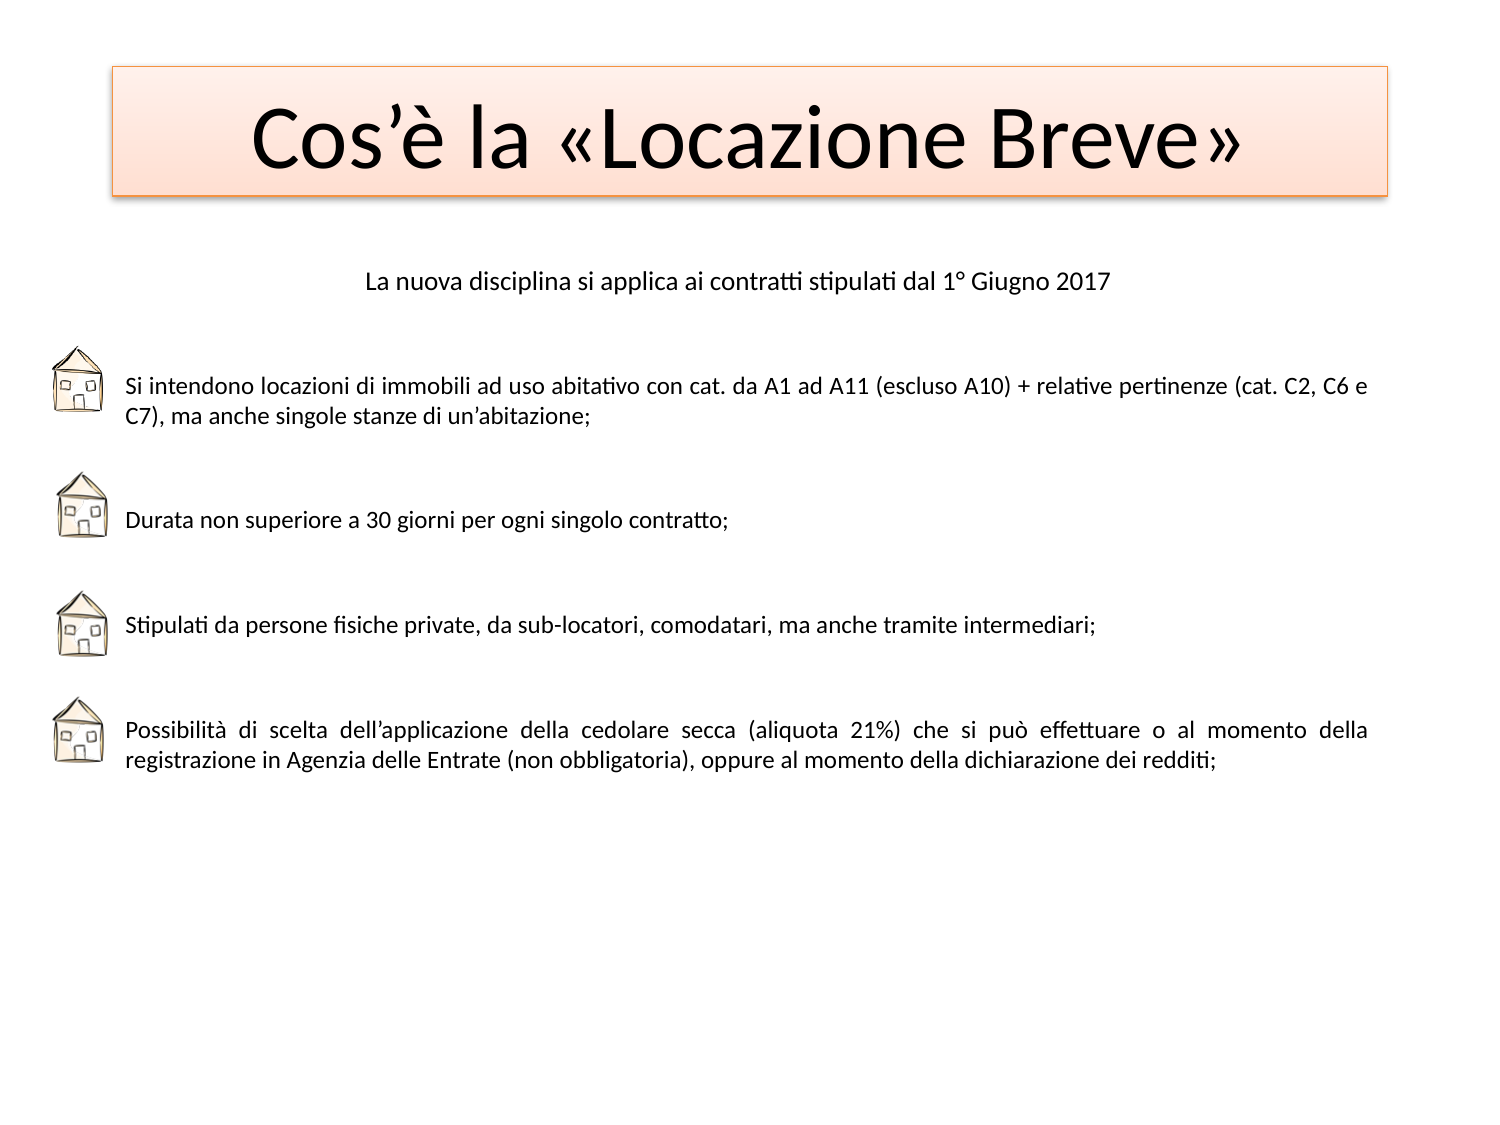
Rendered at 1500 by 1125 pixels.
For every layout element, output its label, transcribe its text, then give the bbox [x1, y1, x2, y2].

title Cos’è la «Locazione Breve» [112, 66, 1388, 197]
text_box La nuova disciplina si applica ai contratti stipulati dal 1° Giugno 2017 [123, 255, 1353, 303]
picture [53, 467, 111, 543]
picture [49, 692, 107, 767]
picture [47, 341, 106, 416]
picture [53, 585, 111, 661]
subtitle Si intendono locazioni di immobili ad uso abitativo con cat. da A1 ad A11 (escluso A10) + relative pertinenze (cat. C2, C6 e C7), ma anche singole stanze di un’abitazione; Durata non superiore a 30 giorni per ogni singolo contratto; Stipulati da persone fisiche private, da sub-locatori, comodatari, ma anche tramite intermediari; Possibilità di scelta dell’applicazione della cedolare secca (aliquota 21%) che si può effettuare o al momento della registrazione in Agenzia delle Entrate (non obbligatoria), oppure al momento della dichiarazione dei redditi; [110, 361, 1387, 906]
